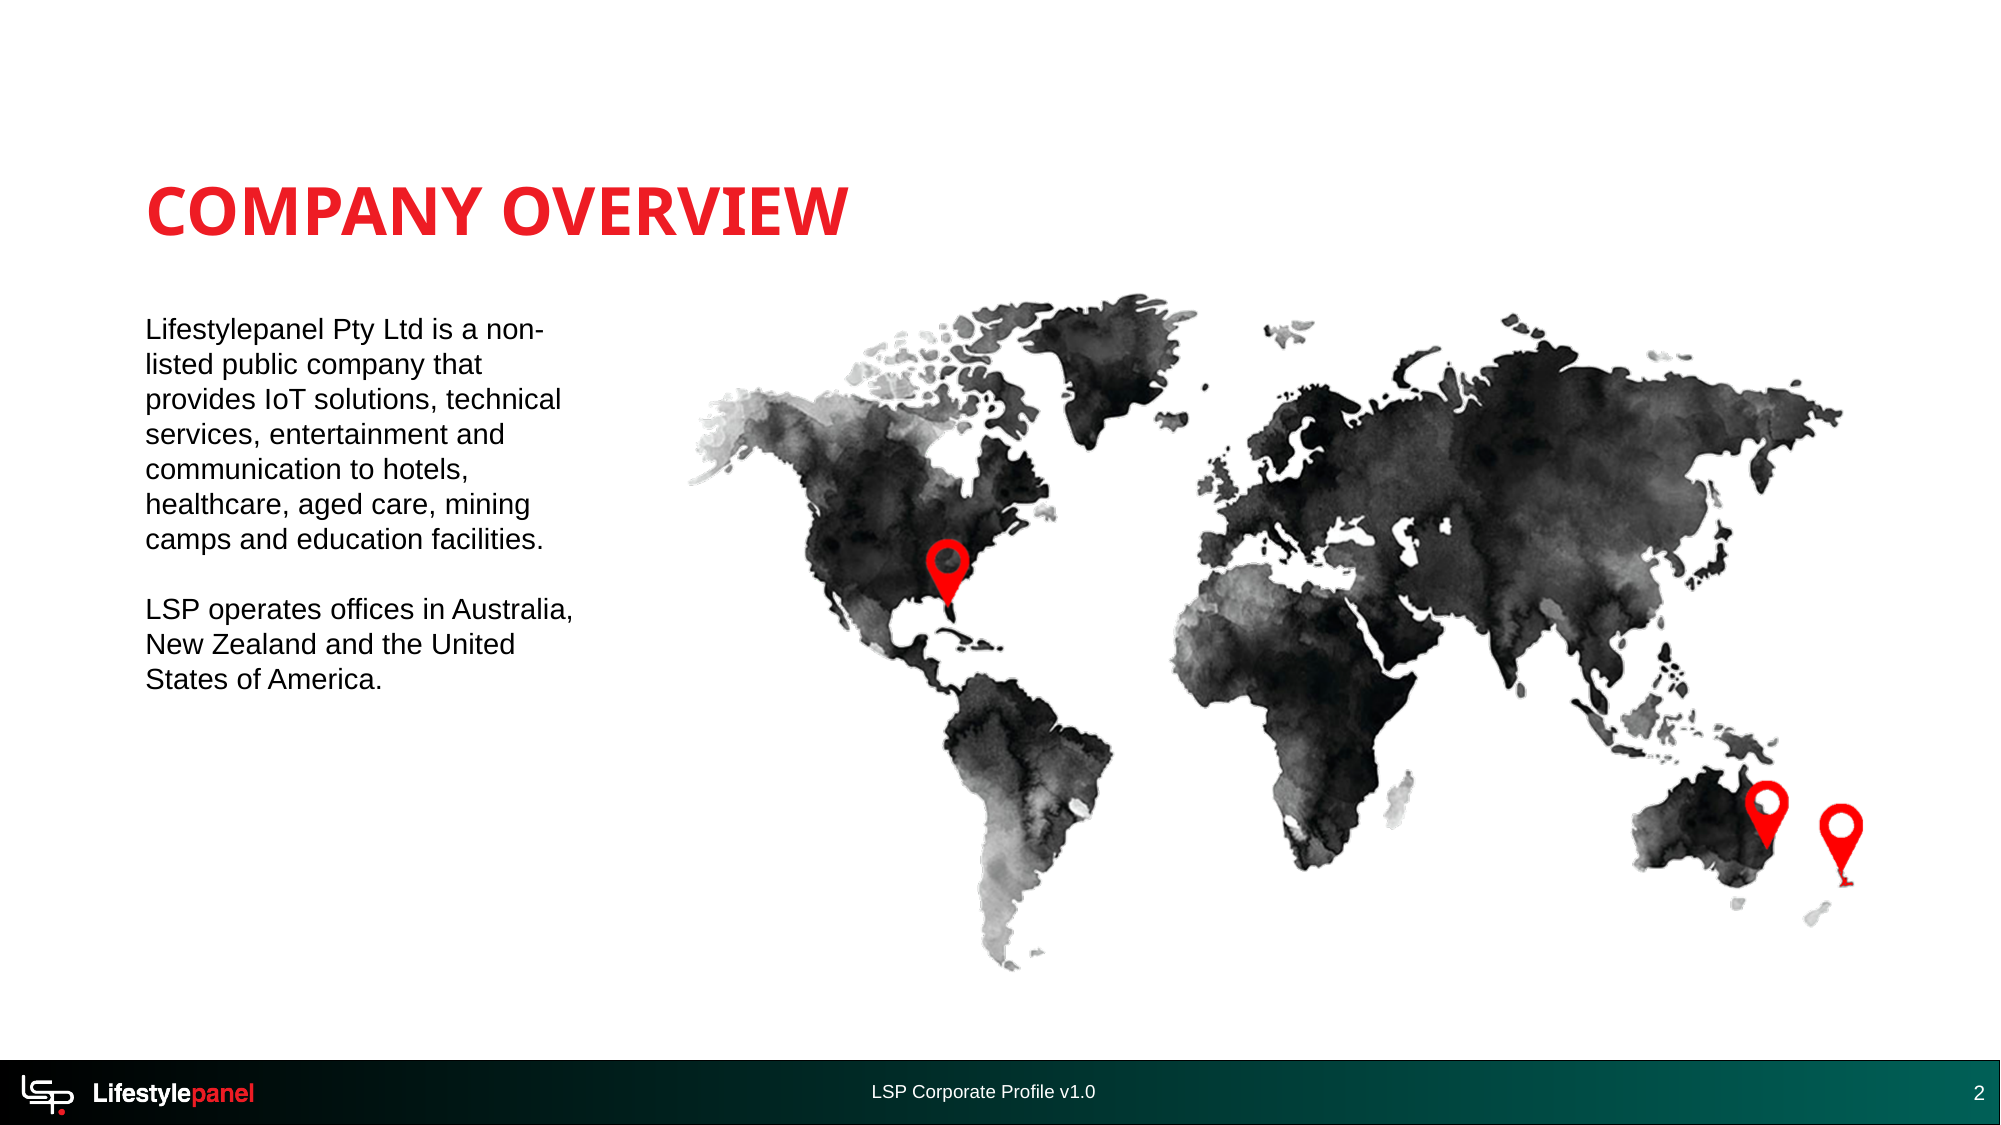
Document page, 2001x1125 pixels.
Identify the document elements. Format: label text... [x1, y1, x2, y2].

picture [631, 263, 1930, 994]
picture [18, 1072, 257, 1118]
text_box COMPANY OVERVIEW [130, 161, 913, 257]
slide_number 2 [1550, 1072, 2000, 1125]
text_box Lifestylepanel Pty Ltd is a non-listed public company that provides IoT solutions, technical services, entertainment and communication to hotels, healthcare, aged care, mining camps and education facilities. LSP operates offices in Australia, New Zealand and the United States of America. [130, 303, 616, 733]
